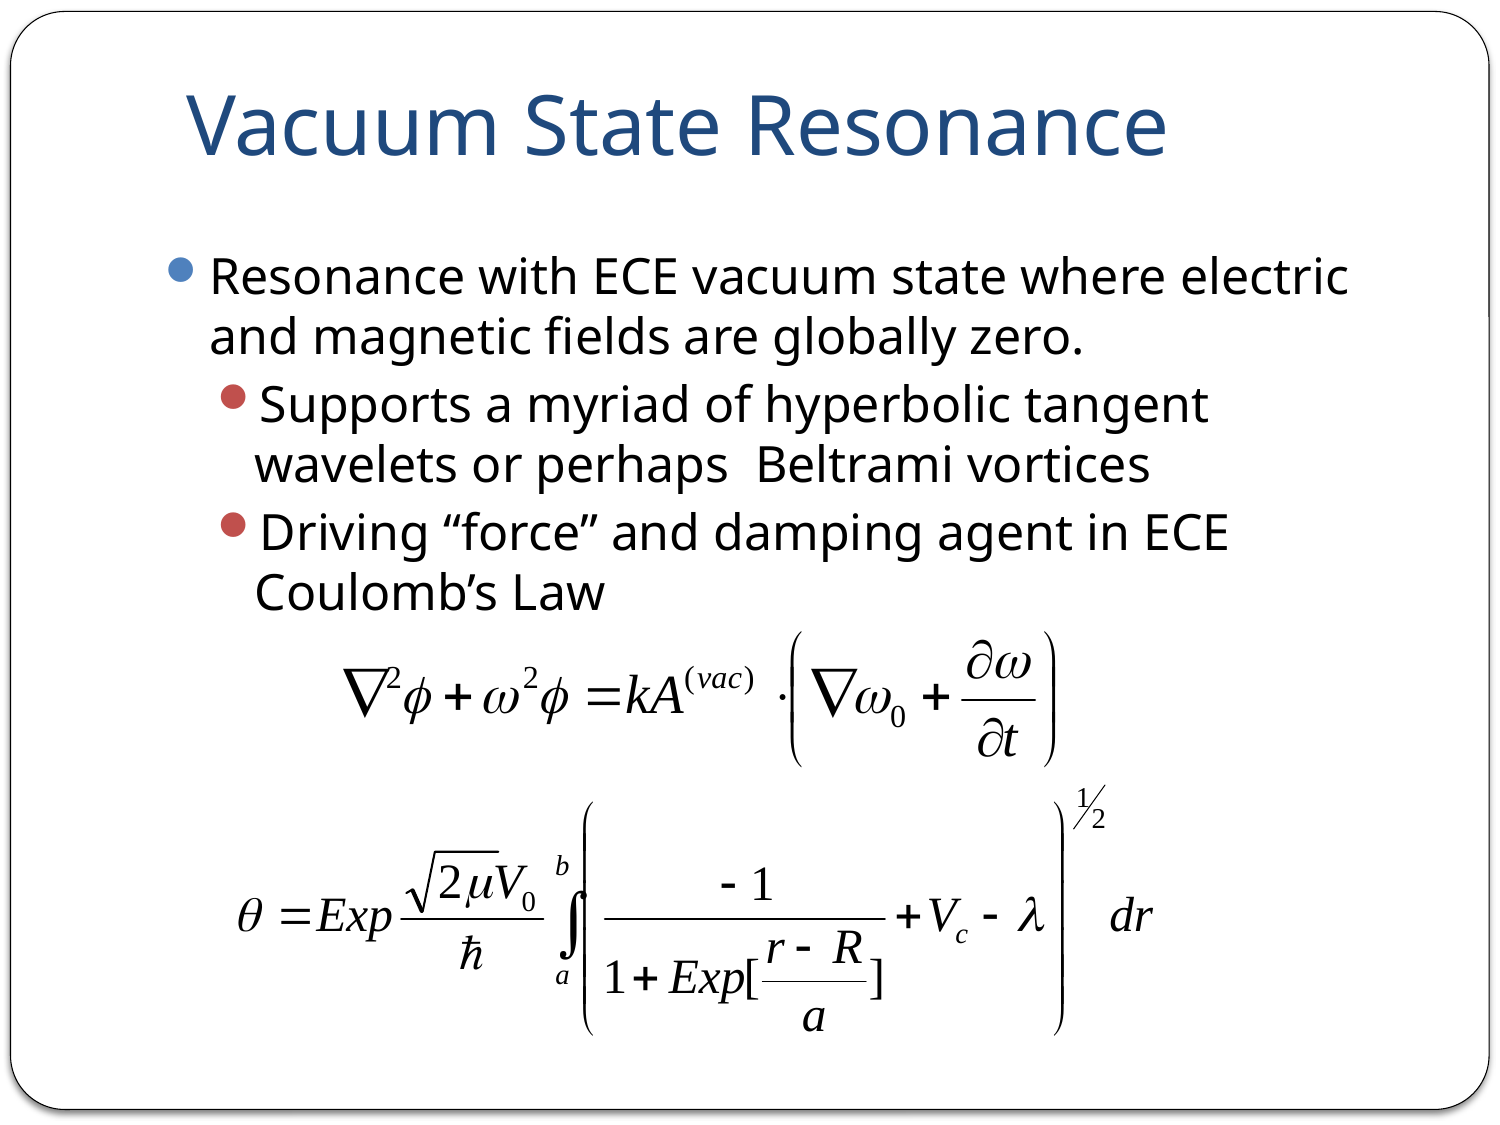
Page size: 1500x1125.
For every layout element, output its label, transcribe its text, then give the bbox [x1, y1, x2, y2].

list Resonance with ECE vacuum state where electric and magnetic fields are globally zero. Supports a myriad of hyperbolic tangent wavelets or perhaps Beltrami vortices Driving “force” and damping agent in ECE Coulomb’s Law [150, 237, 1425, 988]
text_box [229, 774, 1165, 1047]
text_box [336, 621, 1071, 773]
title Vacuum State Resonance [171, 0, 1447, 188]
